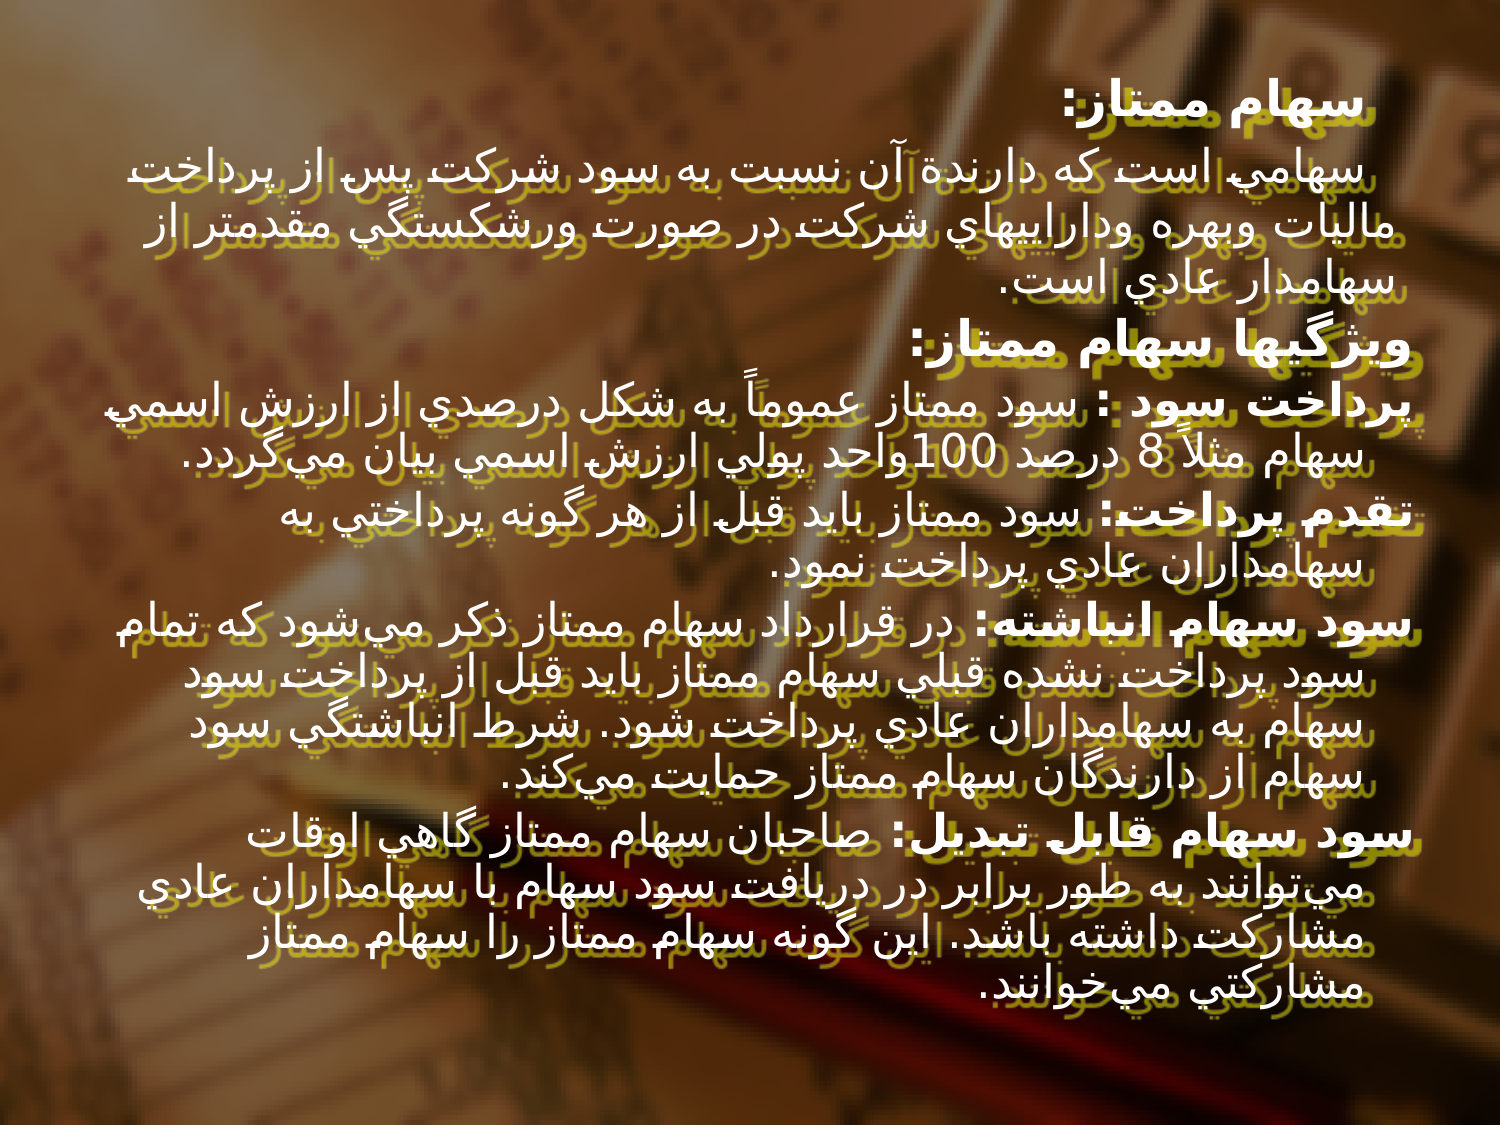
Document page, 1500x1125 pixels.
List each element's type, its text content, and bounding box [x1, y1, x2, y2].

list سهام ممتاز: سهامي است كه دارندة آن نسبت به سود شركت پس از پرداخت ماليات وبهره‌ وداراييهاي شركت در صورت ورشكستگي مقدمتر از سهامدار عادي است. ويژگيها سهام ممتاز: پرداخت سود : سود ممتاز عموماً به شكل درصدي از ارزش اسمي سهام مثلاً 8 درصد 100واحد پولي ارزش اسمي بيان مي‌گردد. تقدم پرداخت: سود ممتاز بايد قبل از هر گونه پرداختي به سهامداران عادي پرداخت نمود. سود سهام انباشته: در قرارداد سهام ممتاز ذكر مي‌شود كه تمام سود پرداخت نشده قبلي سهام ممتاز بايد قبل از پرداخت سود سهام به سهامداران عادي پرداخت شود. شرط انباشتگي سود سهام از دارندگان سهام ممتاز حمايت مي‌كند. سود سهام قابل تبديل: صاحبان سهام ممتاز گاهي اوقات مي‌توانند به طور برابر در دريافت سود سهام با سهامداران عادي مشاركت داشته باشد. اين گونه سهام ممتاز را سهام ممتاز مشاركتي مي‌خوانند. [70, 58, 1430, 1032]
picture [0, 0, 1500, 1125]
